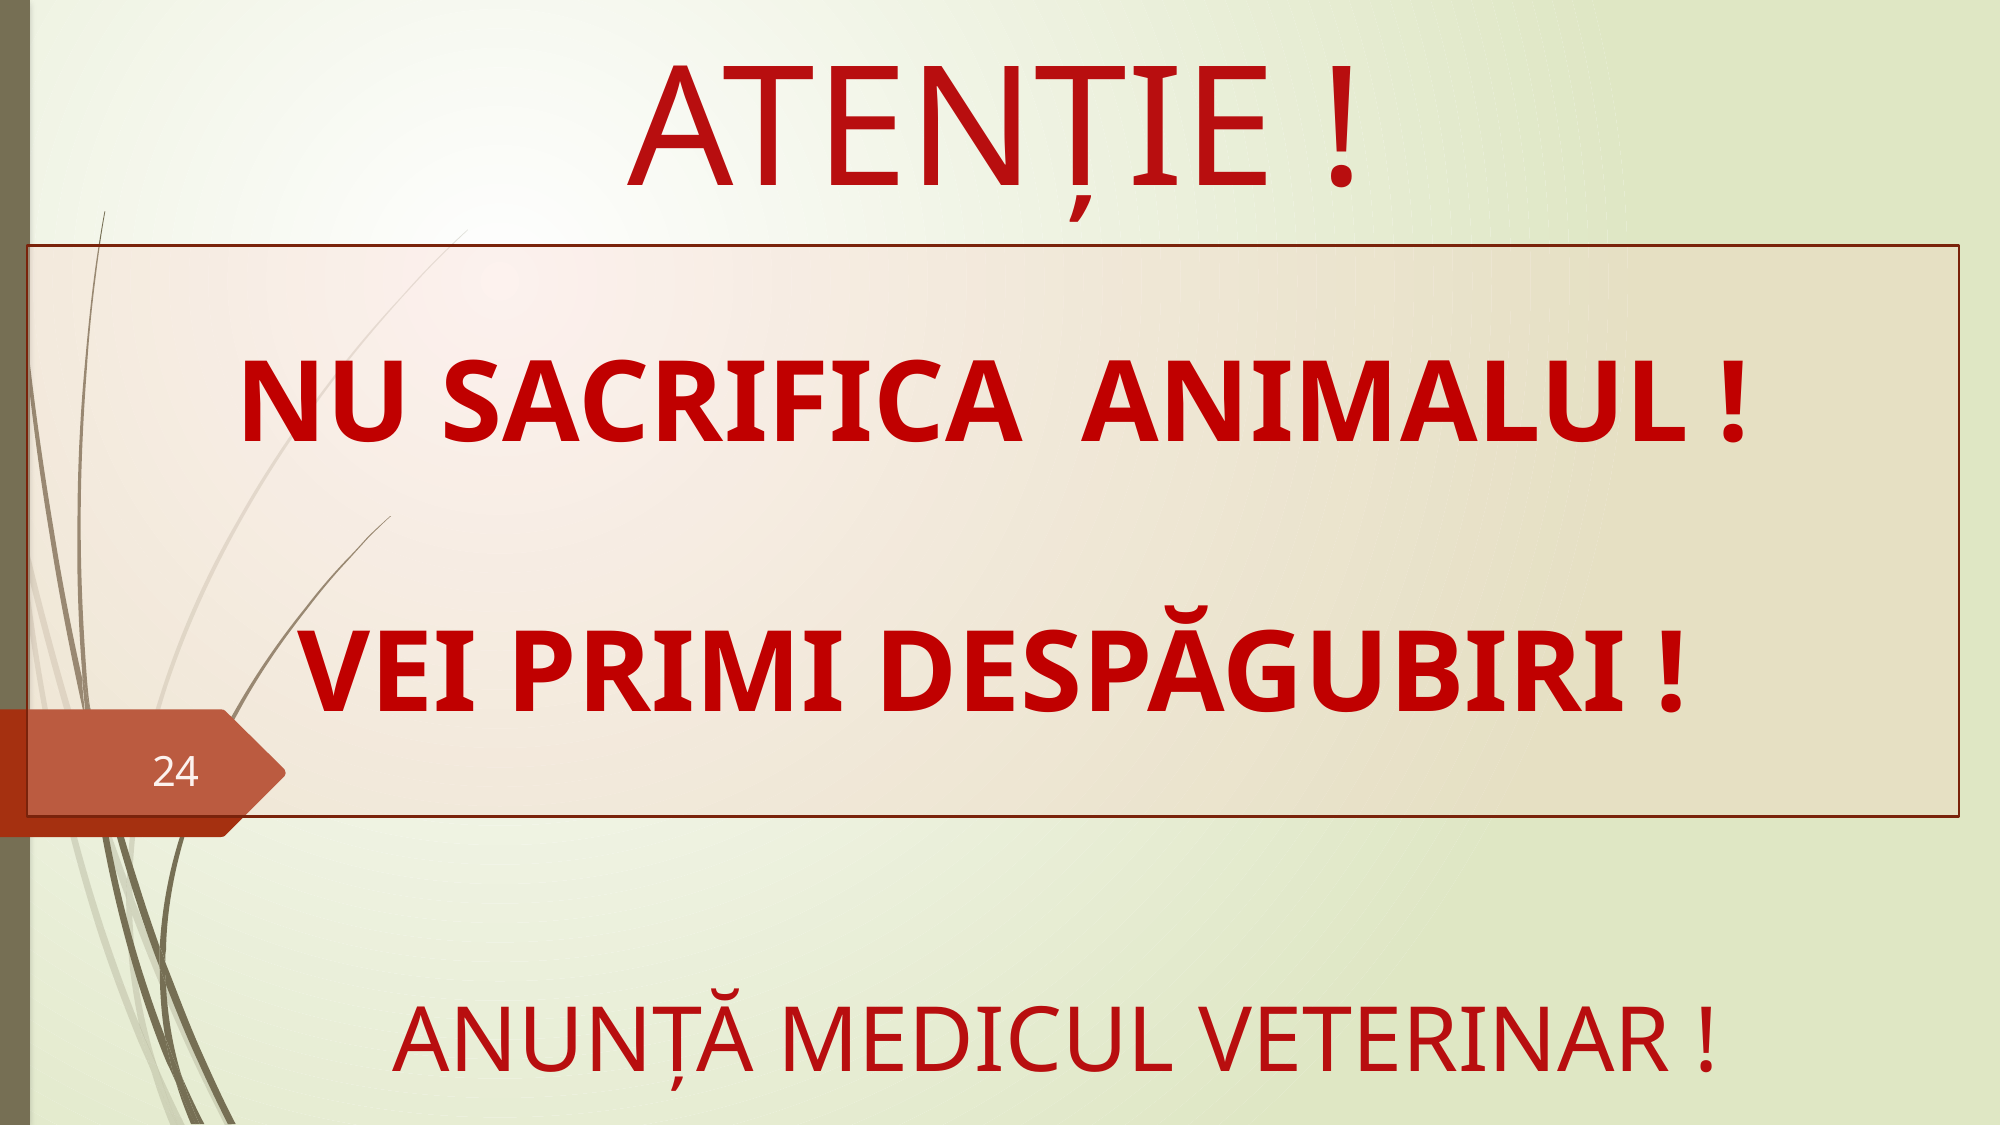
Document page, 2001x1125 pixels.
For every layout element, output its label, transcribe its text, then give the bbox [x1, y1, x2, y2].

text_box ANUNȚĂ MEDICUL VETERINAR ! [370, 899, 1742, 1099]
text_box NU SACRIFICA ANIMALUL ! VEI PRIMI DESPĂGUBIRI ! [26, 244, 1960, 818]
slide_number 24 [87, 743, 216, 803]
text_box ATENȚIE ! [463, 31, 1529, 230]
